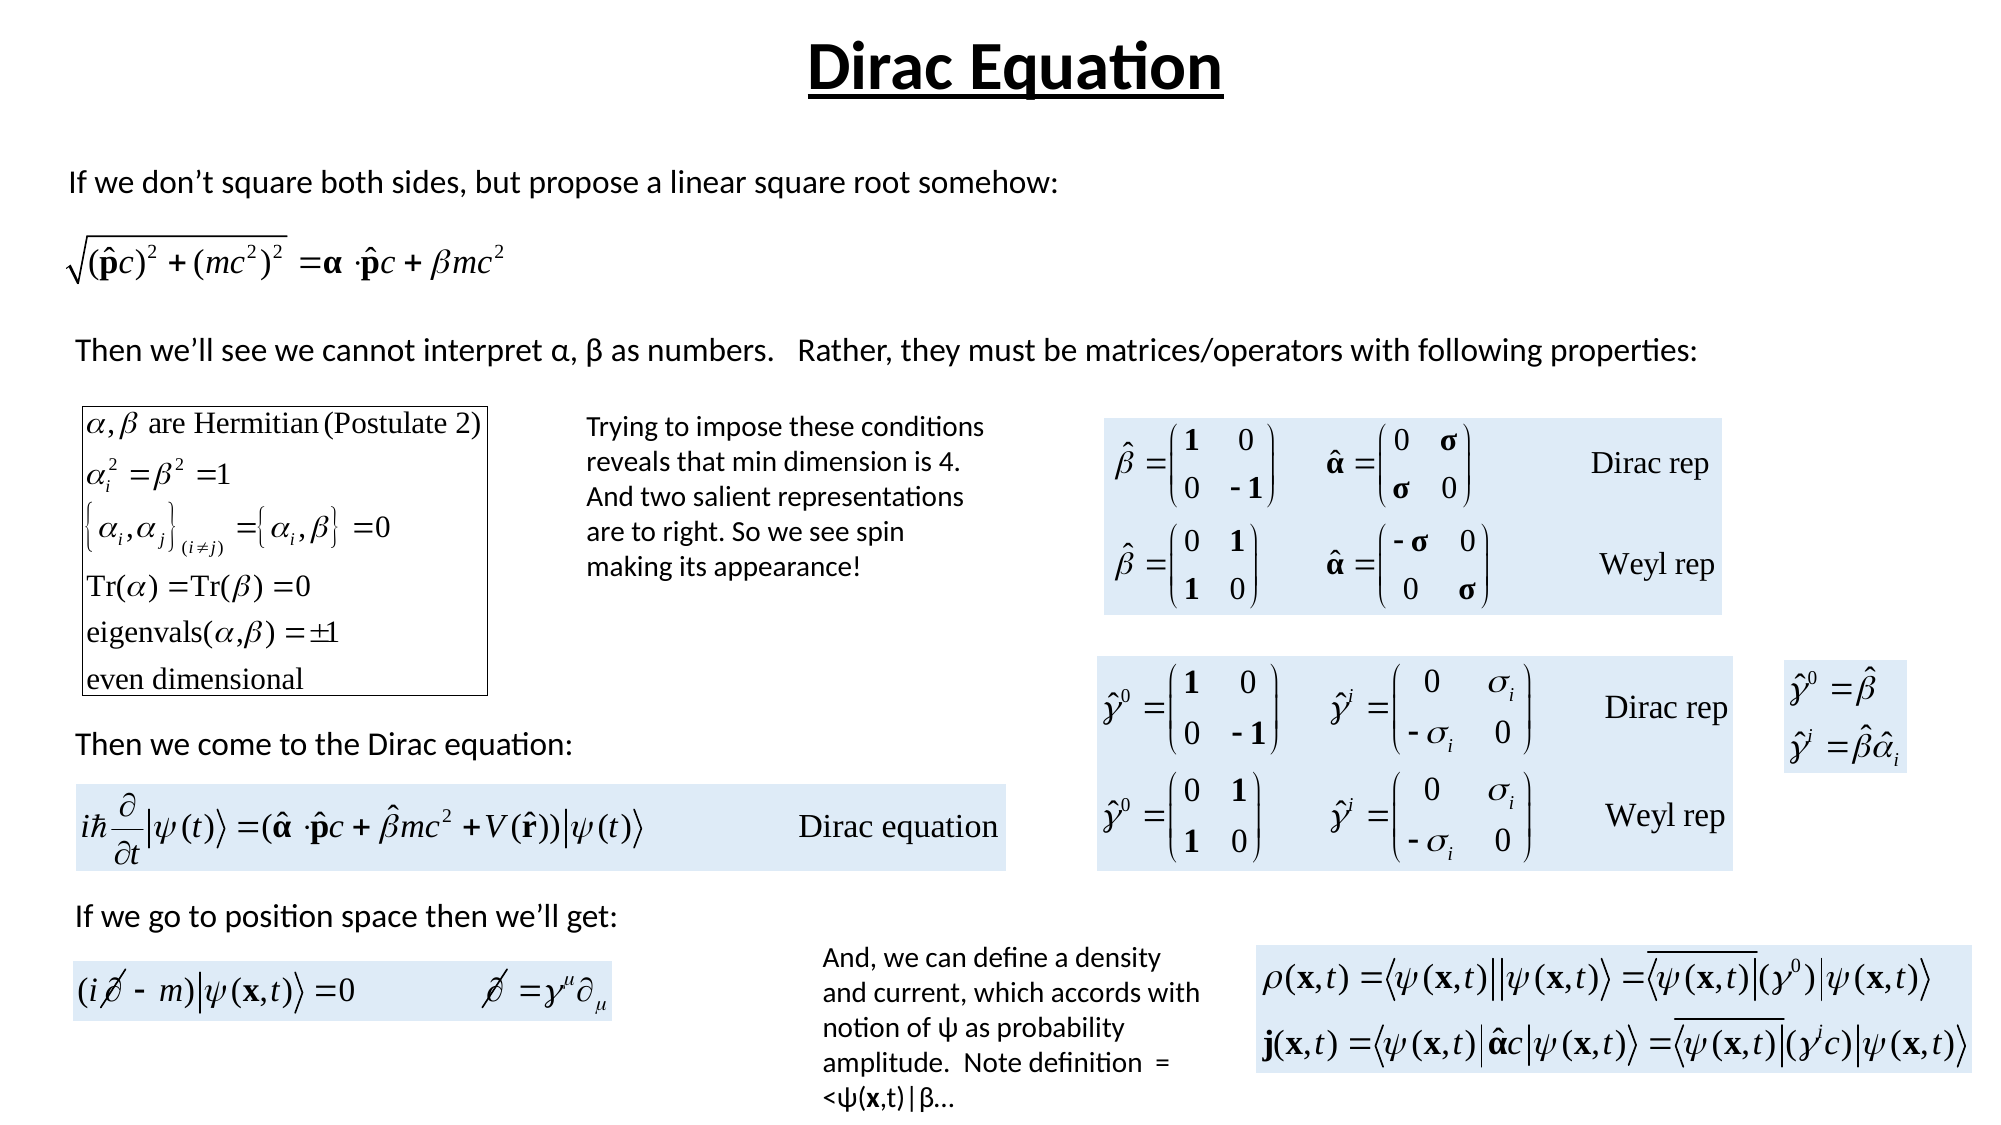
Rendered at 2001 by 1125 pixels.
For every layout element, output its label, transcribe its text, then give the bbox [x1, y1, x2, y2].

title Dirac Equation [711, 22, 1320, 113]
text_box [81, 406, 488, 696]
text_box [1103, 417, 1723, 615]
text_box Trying to impose these conditions reveals that min dimension is 4. And two salient representations are to right. So we see spin making its appearance! [571, 399, 1012, 590]
text_box Then we come to the Dirac equation: [60, 714, 633, 770]
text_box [1783, 660, 1907, 773]
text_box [1255, 944, 1972, 1074]
text_box Then we’ll see we cannot interpret α, β as numbers. Rather, they must be matrices/operators with following properties: [60, 320, 1814, 376]
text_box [1097, 656, 1734, 872]
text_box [73, 961, 613, 1022]
text_box If we go to position space then we’ll get: [60, 887, 697, 942]
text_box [76, 784, 1007, 872]
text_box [60, 227, 510, 291]
text_box If we don’t square both sides, but propose a linear square root somehow: [53, 153, 1172, 208]
